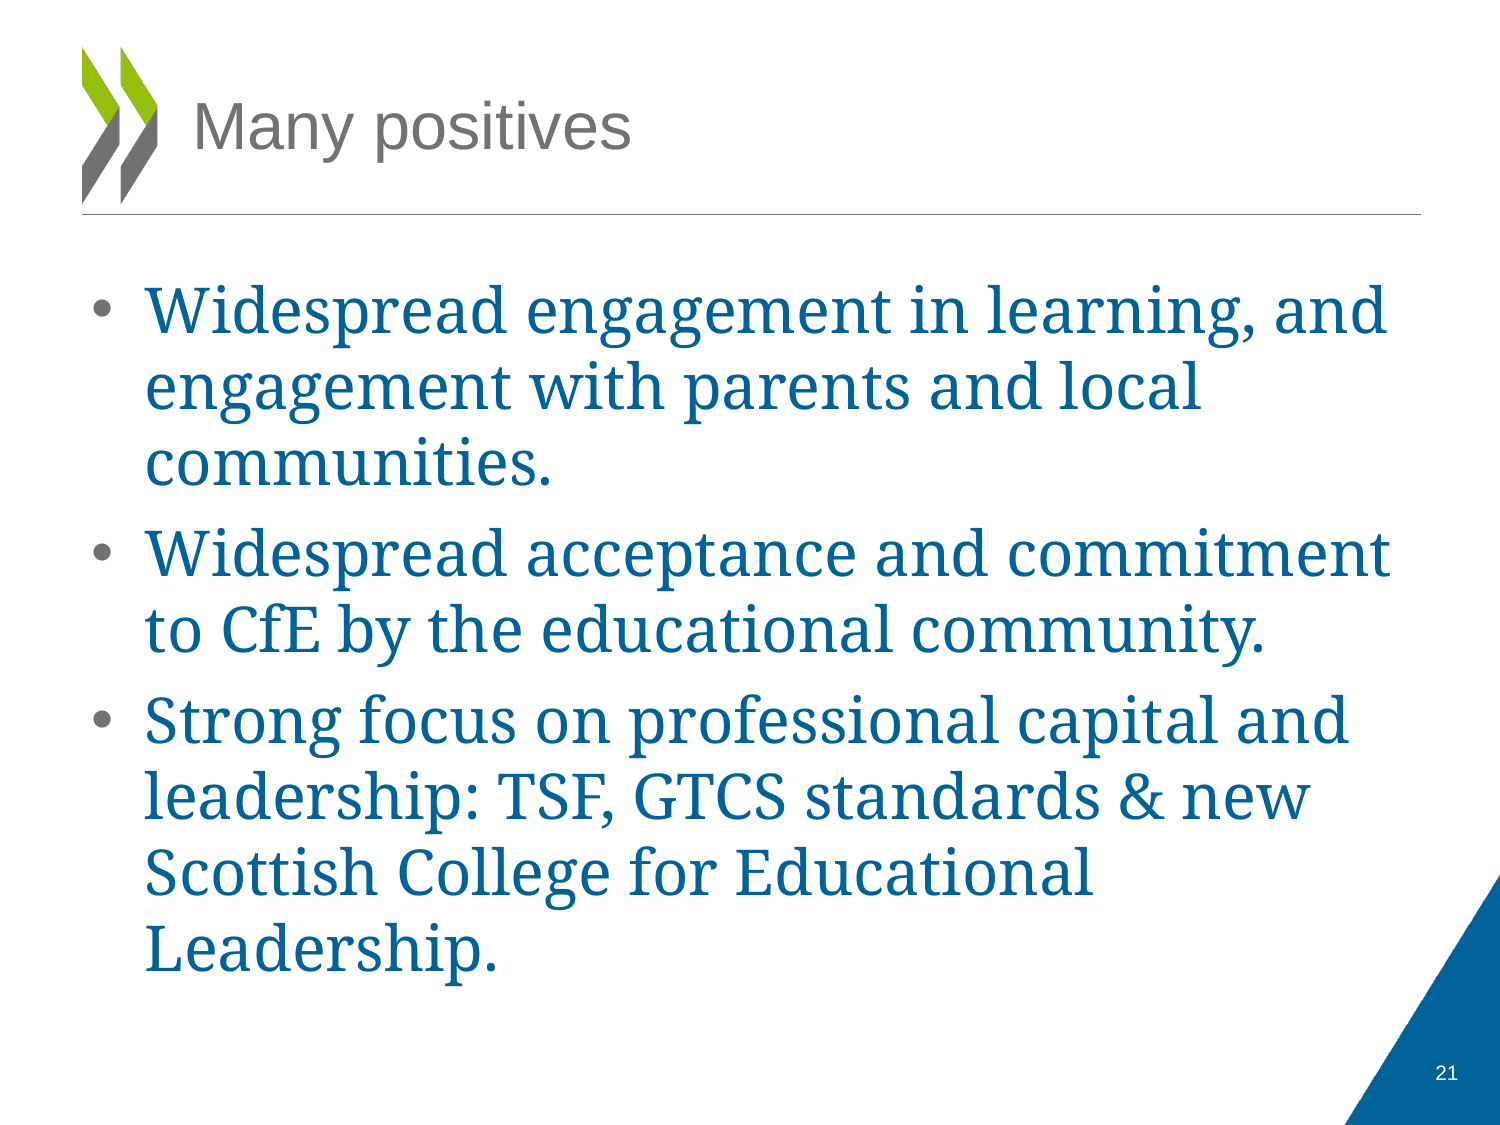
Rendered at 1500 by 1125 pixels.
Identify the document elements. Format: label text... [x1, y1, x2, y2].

picture [1344, 874, 1500, 1125]
slide_number 21 [1417, 1051, 1474, 1092]
title Many positives [177, 38, 1394, 207]
list Widespread engagement in learning, and engagement with parents and local communities. Widespread acceptance and commitment to CfE by the educational community. Strong focus on professional capital and leadership: TSF, GTCS standards & new Scottish College for Educational Leadership. [76, 262, 1425, 1006]
